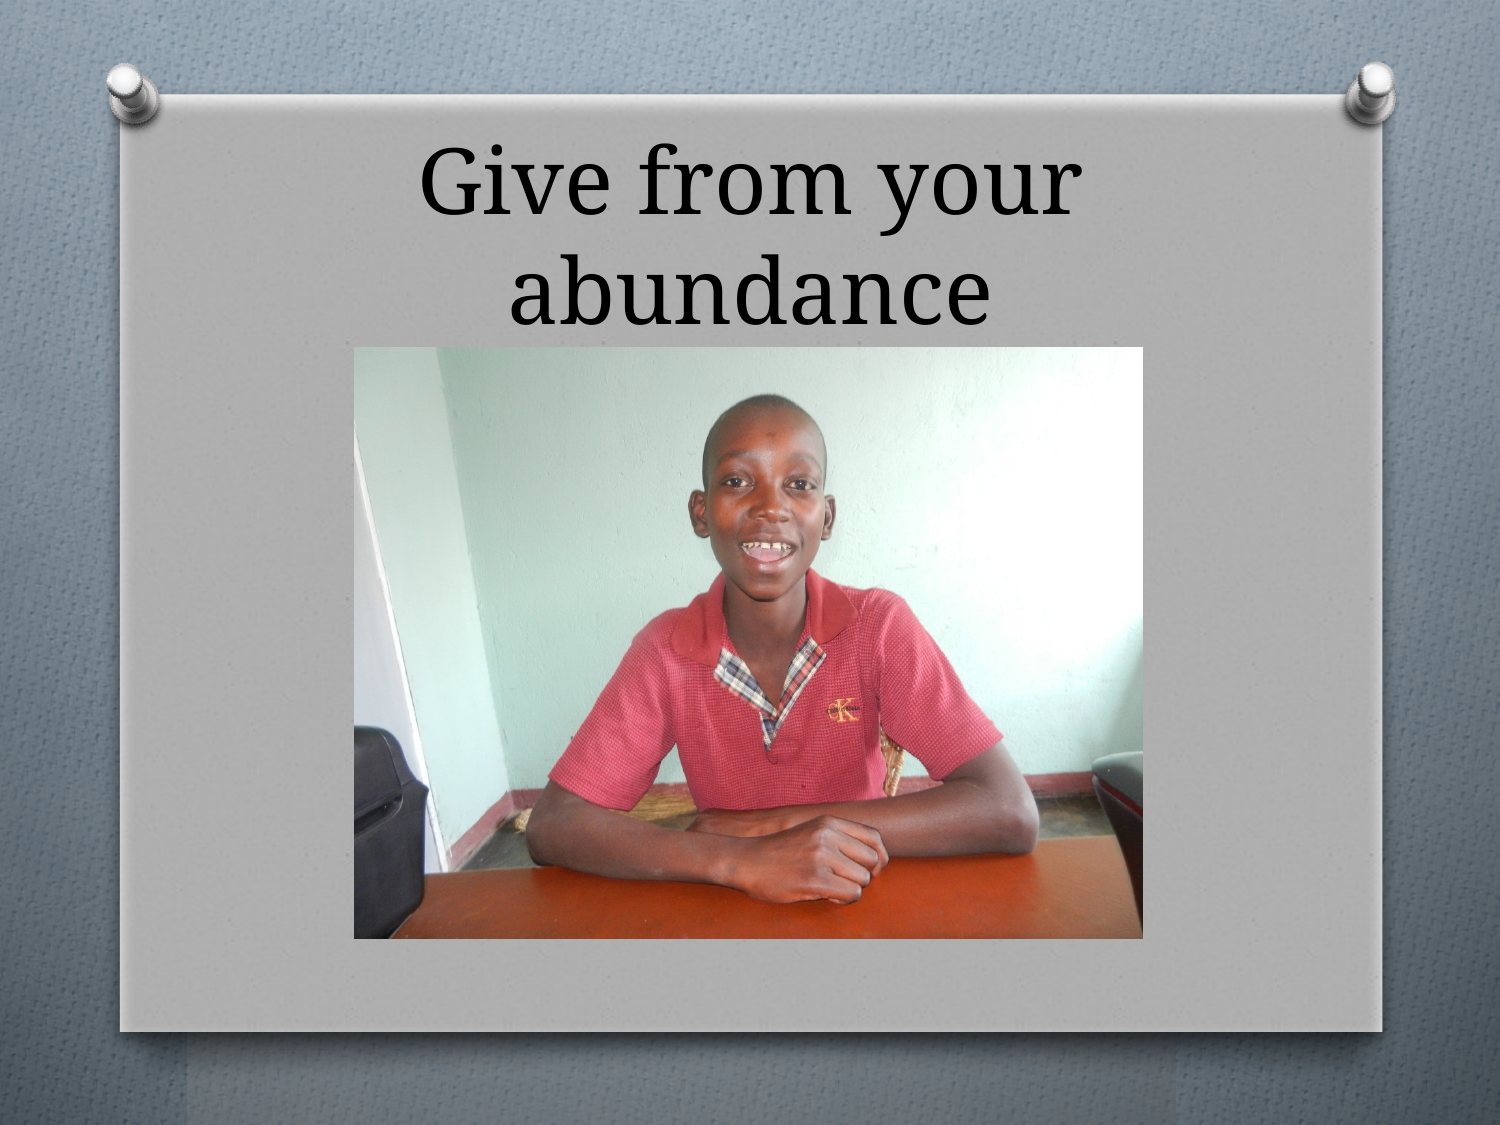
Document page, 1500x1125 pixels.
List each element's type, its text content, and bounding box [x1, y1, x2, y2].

picture [75, 29, 198, 153]
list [353, 347, 1143, 939]
picture [1317, 35, 1439, 156]
title Give from your abundance [179, 134, 1323, 332]
